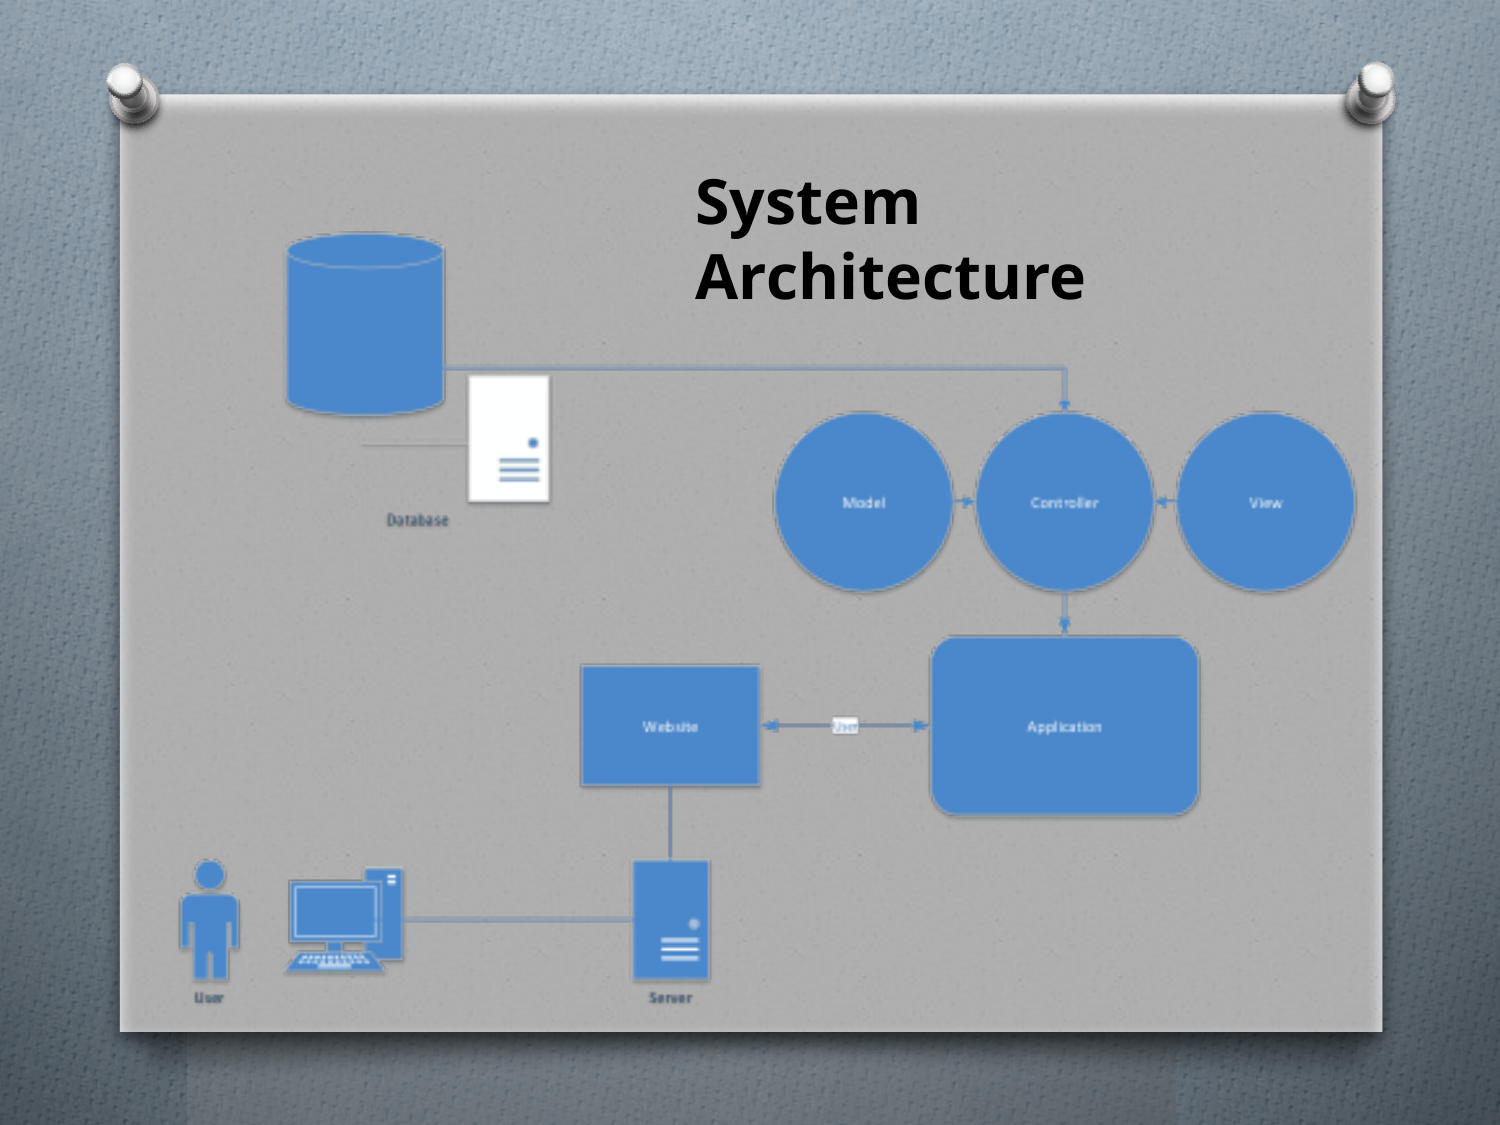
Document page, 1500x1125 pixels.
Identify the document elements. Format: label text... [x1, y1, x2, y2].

picture [75, 29, 198, 153]
text_box System Architecture [680, 154, 1255, 230]
picture [1317, 35, 1439, 156]
picture [148, 230, 1365, 1027]
